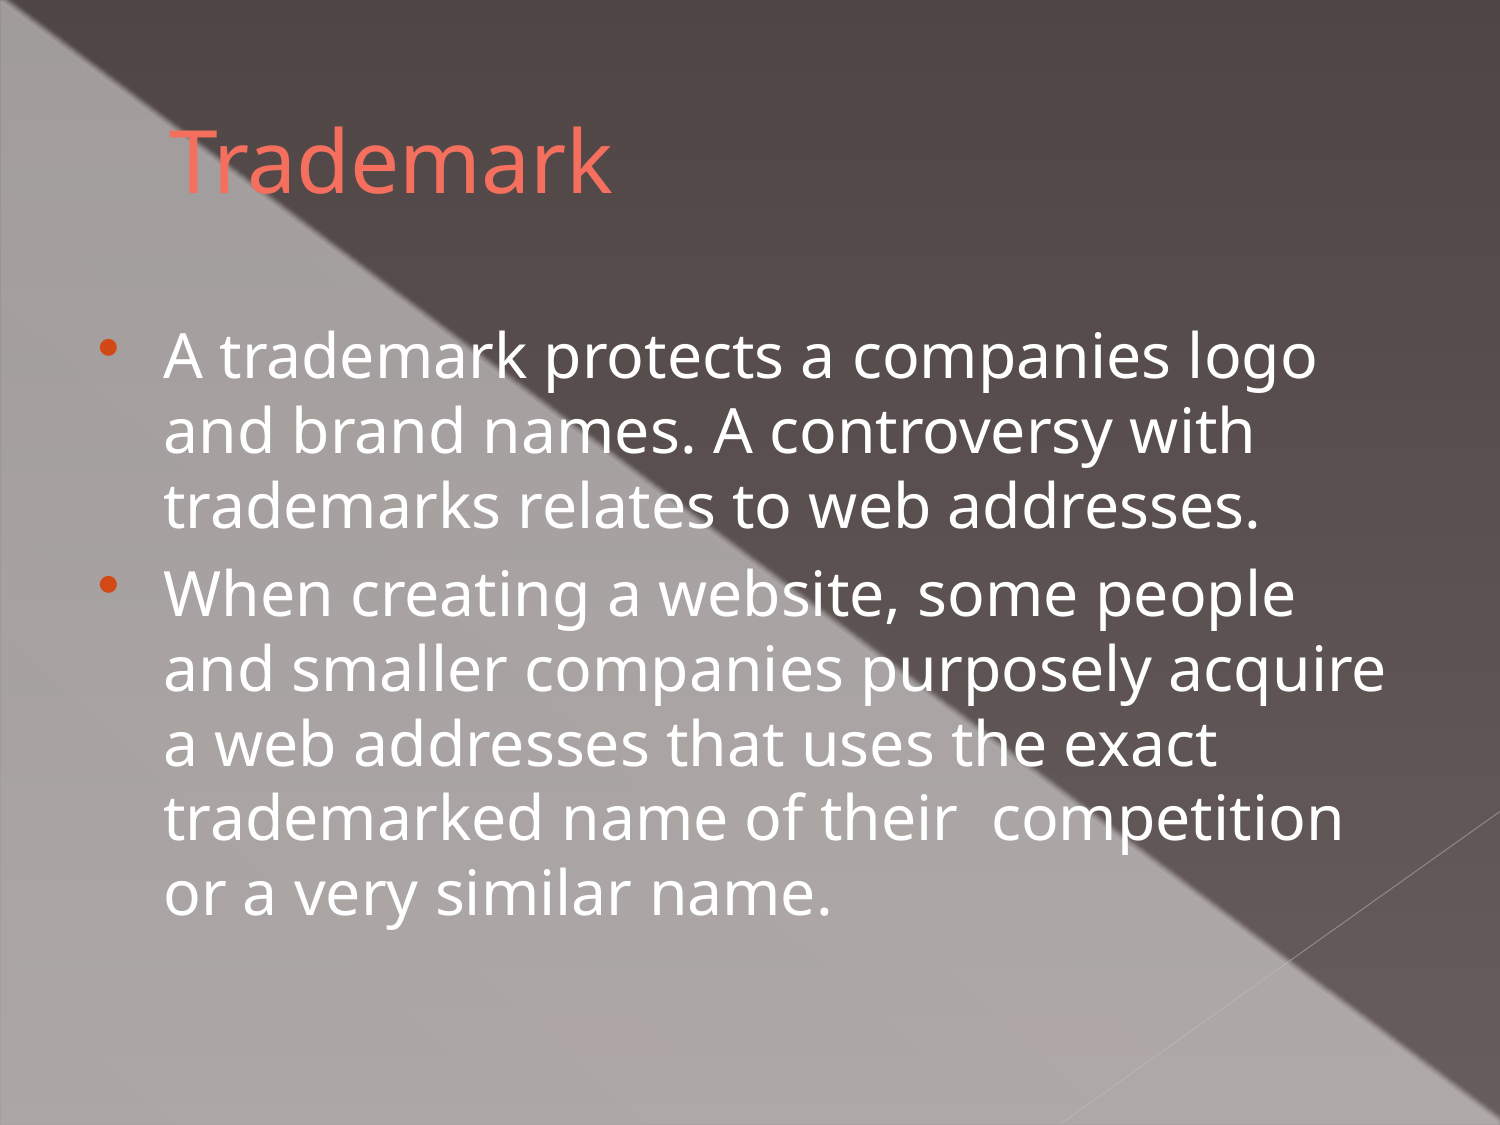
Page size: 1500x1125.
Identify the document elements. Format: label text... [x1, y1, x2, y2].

list A trademark protects a companies logo and brand names. A controversy with trademarks relates to web addresses. When creating a website, some people and smaller companies purposely acquire a web addresses that uses the exact trademarked name of their competition or a very similar name. [75, 308, 1425, 1059]
title Trademark [75, 43, 1425, 274]
